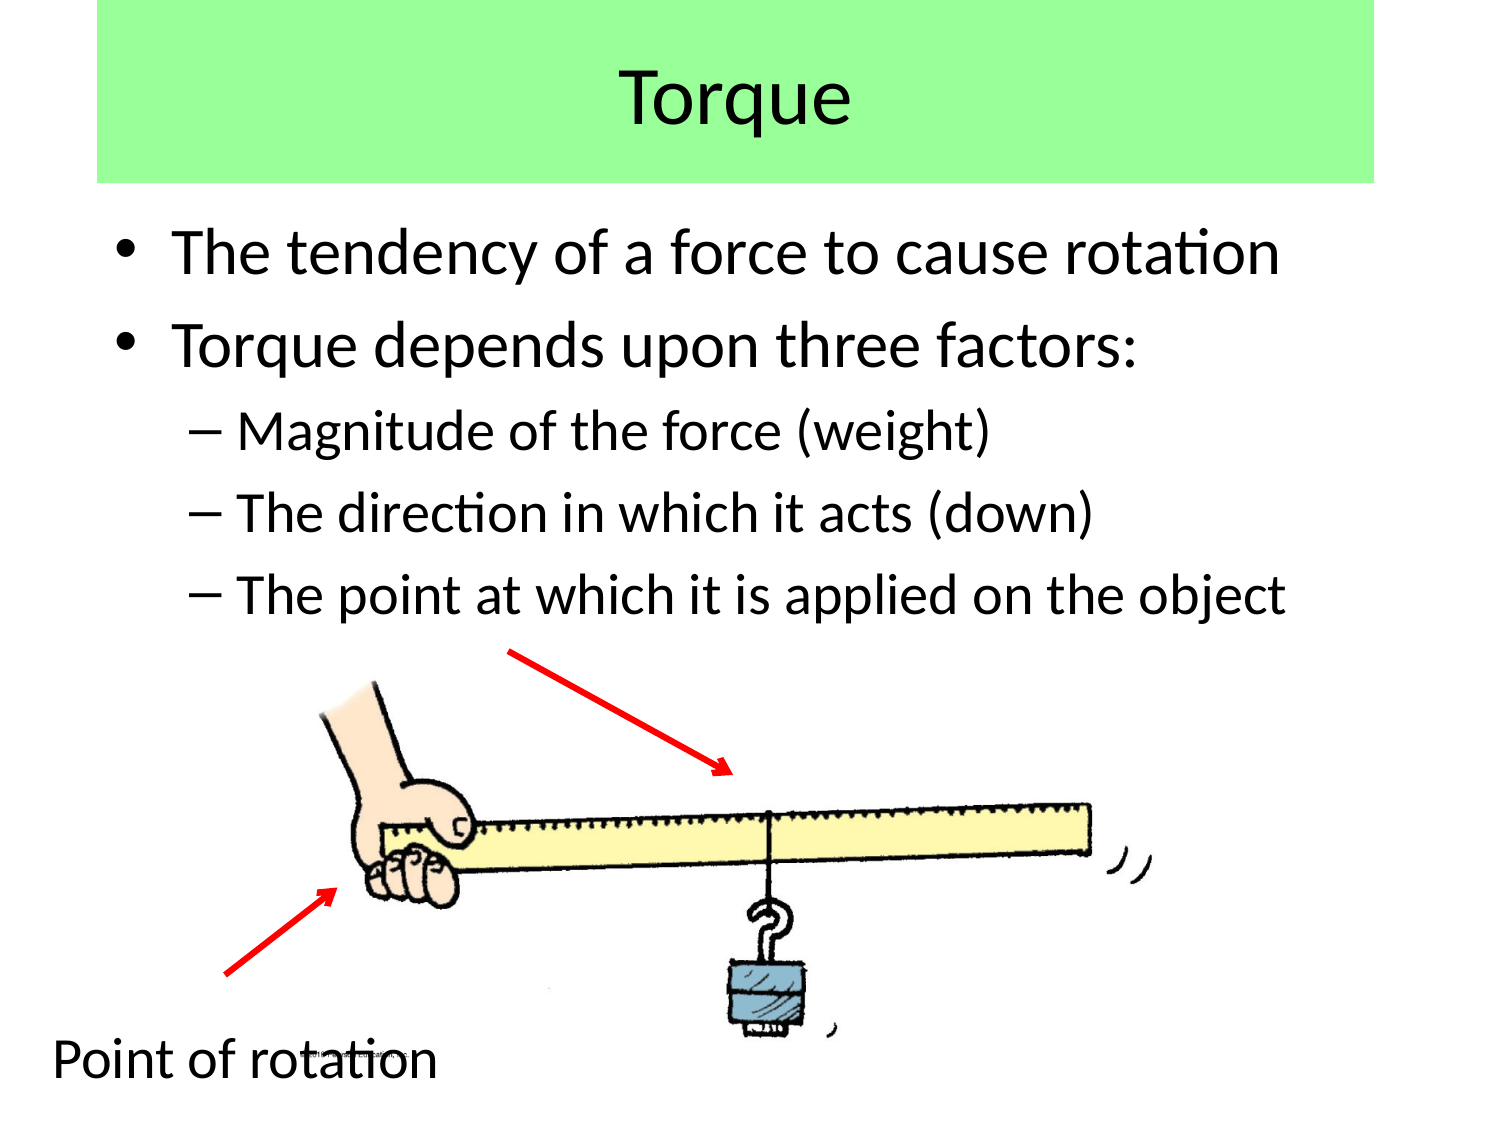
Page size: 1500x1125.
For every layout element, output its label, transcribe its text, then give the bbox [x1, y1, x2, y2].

title Torque [97, 0, 1375, 184]
picture [296, 674, 1159, 1065]
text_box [224, 887, 338, 976]
list The tendency of a force to cause rotation Torque depends upon three factors: Magnitude of the force (weight) The direction in which it acts (down) The point at which it is applied on the object [99, 200, 1461, 1061]
text_box Point of rotation [37, 1012, 538, 1098]
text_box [507, 650, 734, 776]
